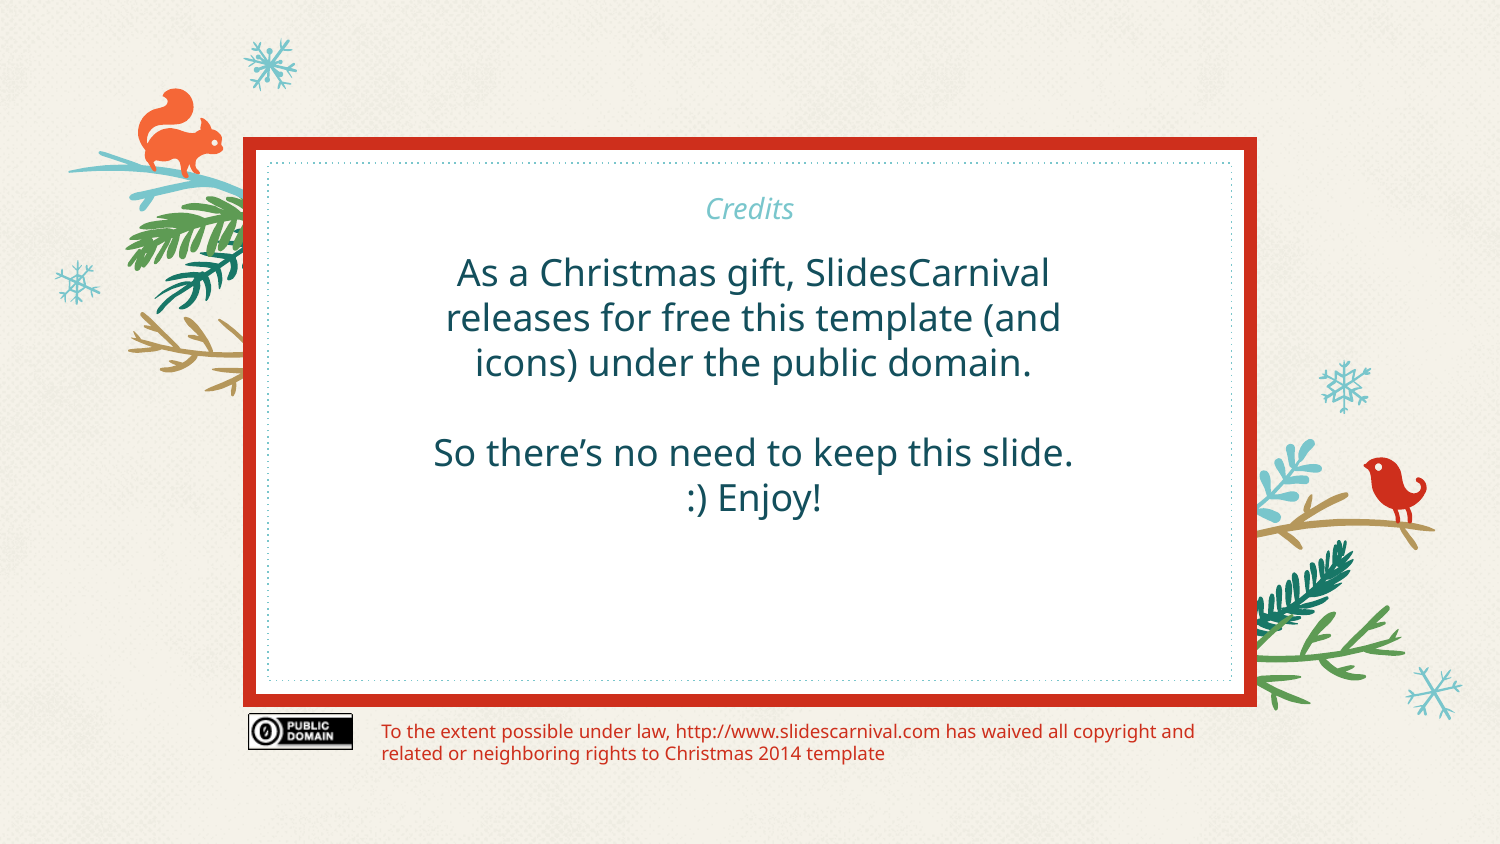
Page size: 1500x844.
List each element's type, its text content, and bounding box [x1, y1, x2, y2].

text_box To the extent possible under law, http://www.slidescarnival.com has waived all copyright and related or neighboring rights to Christmas 2014 template [366, 704, 1267, 741]
title Credits [292, 174, 1208, 254]
list As a Christmas gift, SlidesCarnival releases for free this template (and icons) under the public domain. So there’s no need to keep this slide. :) Enjoy! [377, 234, 1131, 469]
picture [0, 0, 1500, 844]
